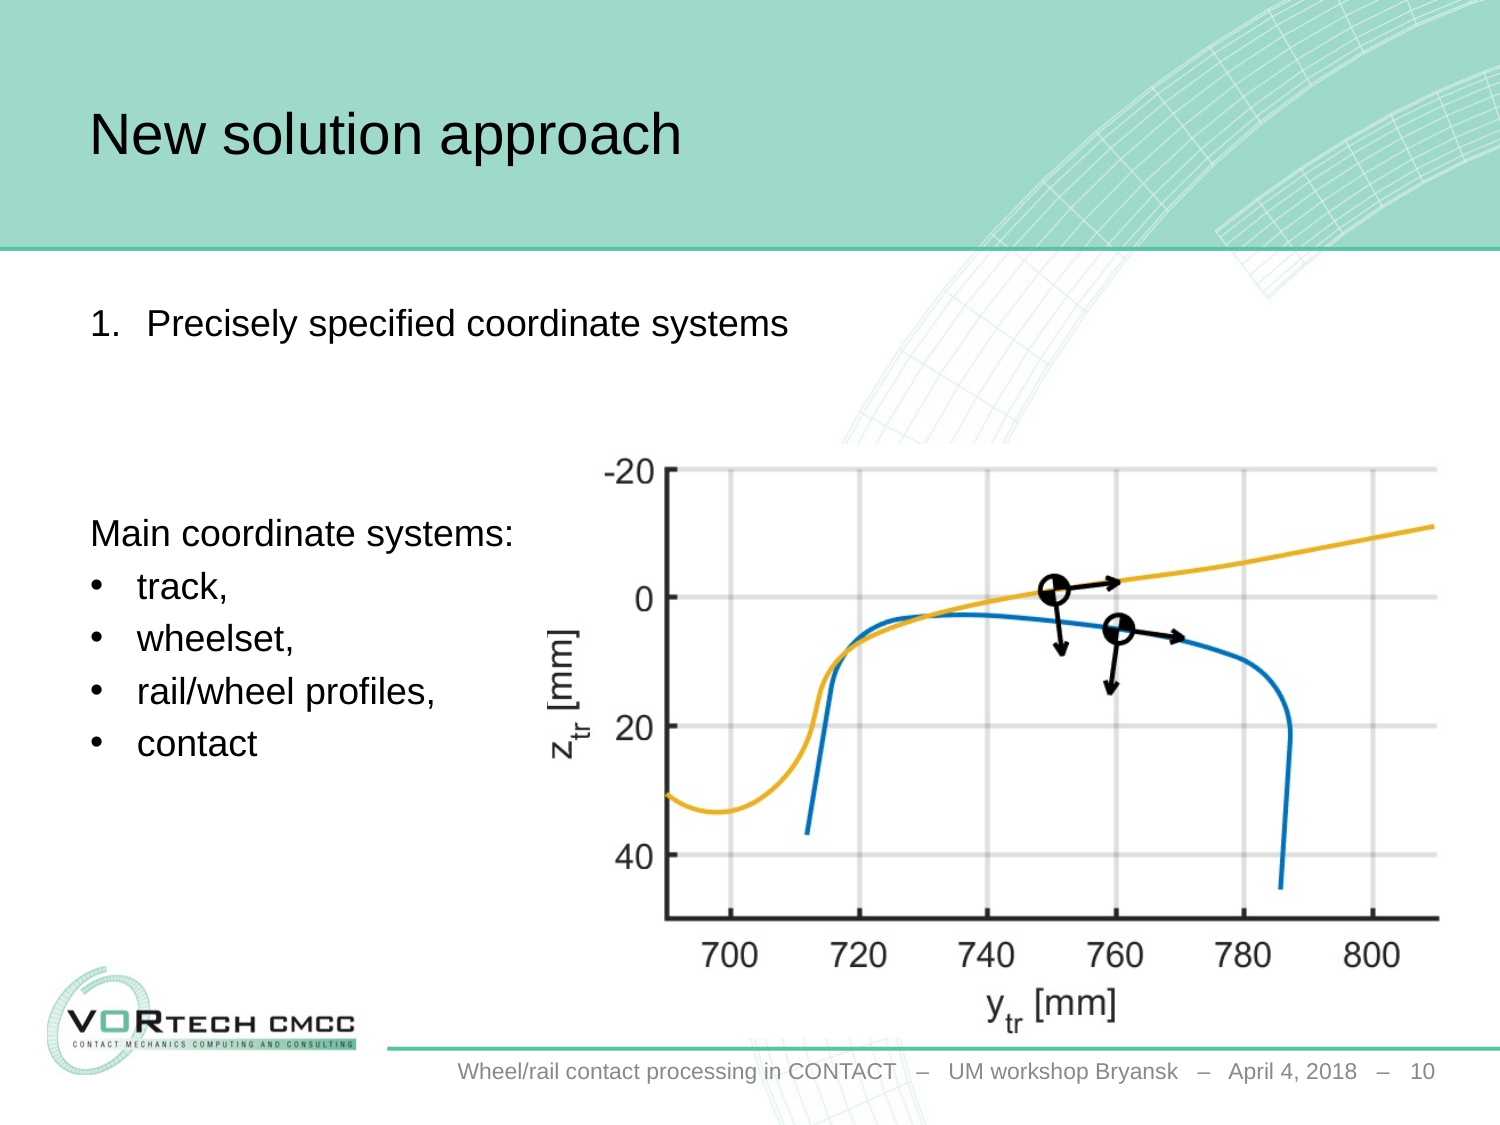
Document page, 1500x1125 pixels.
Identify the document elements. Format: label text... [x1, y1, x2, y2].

title New solution approach [75, 37, 1425, 225]
picture [0, 0, 1500, 1125]
